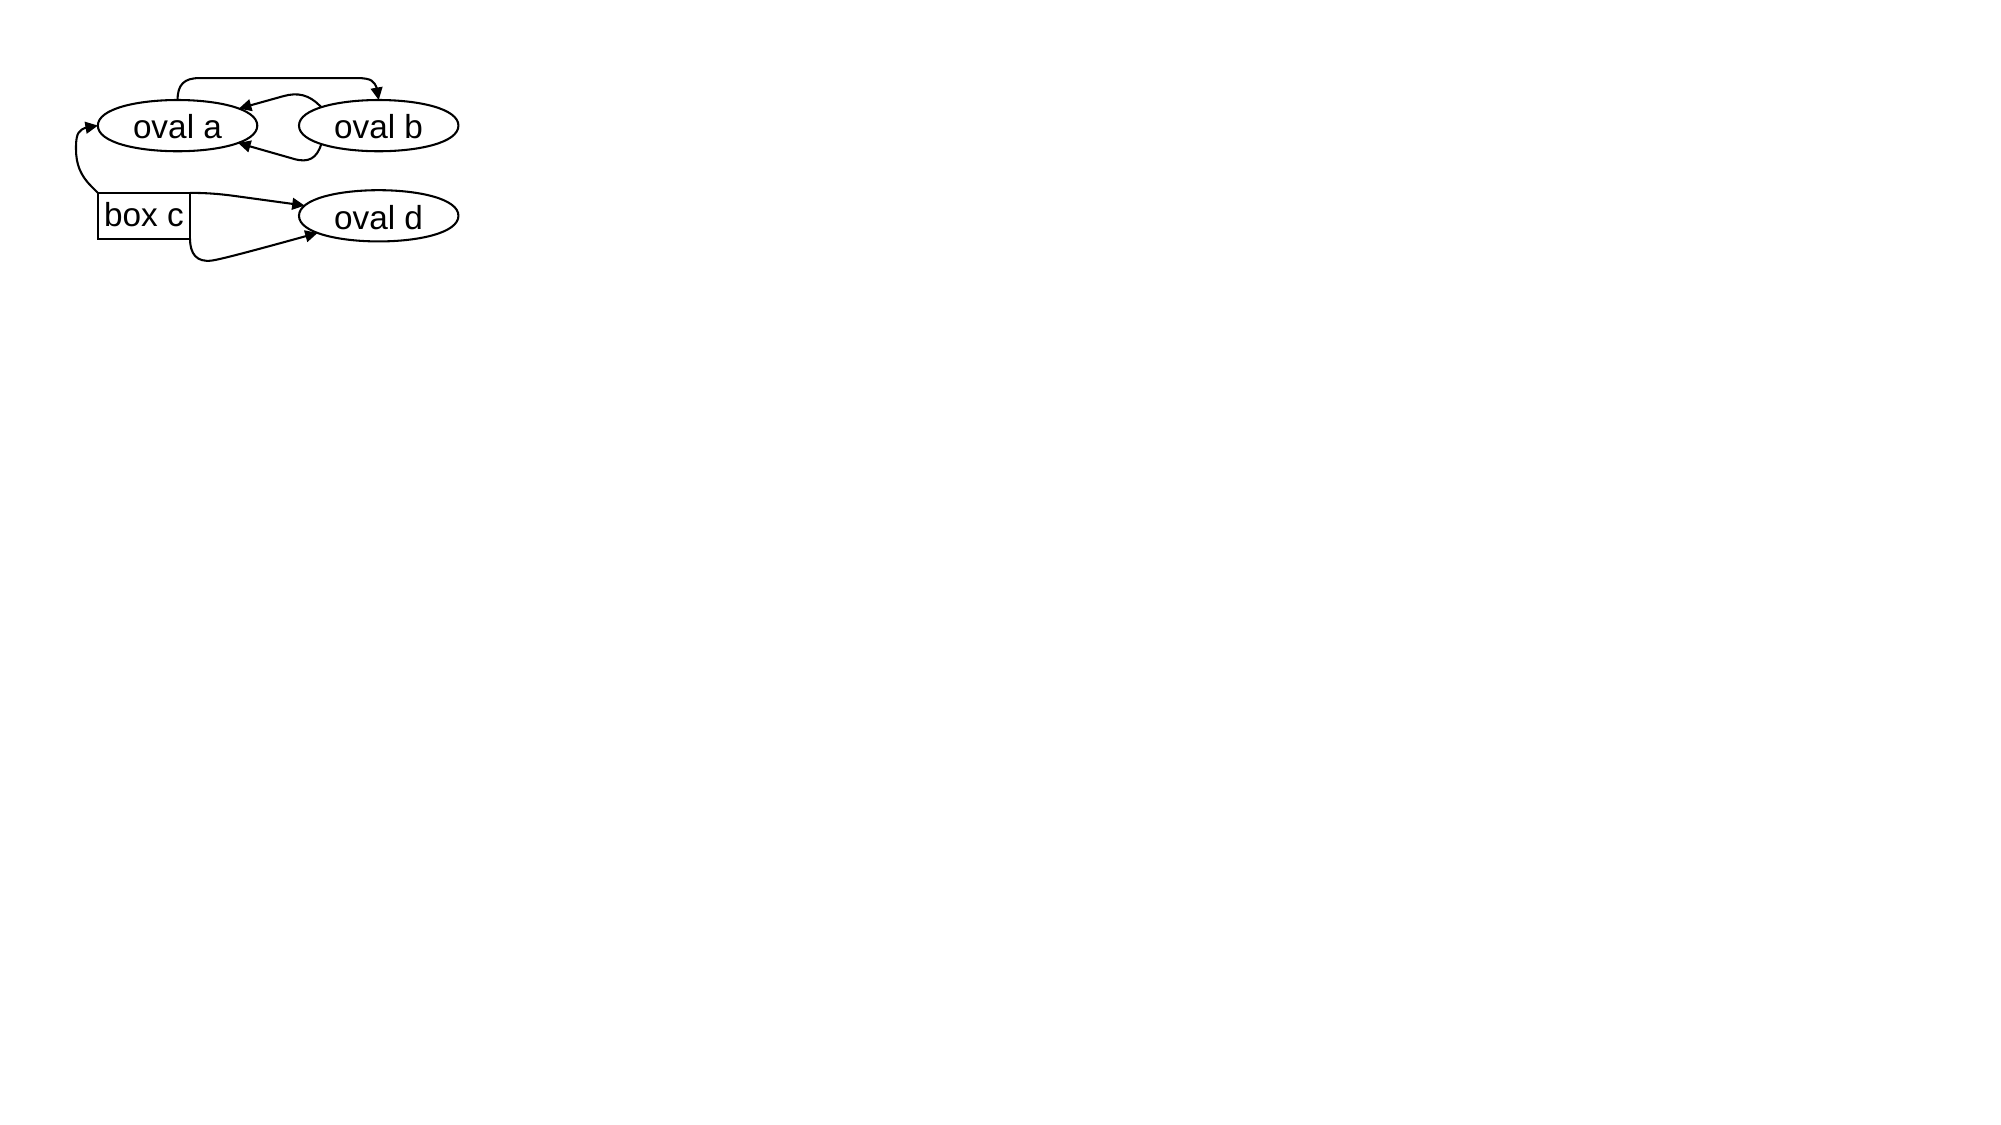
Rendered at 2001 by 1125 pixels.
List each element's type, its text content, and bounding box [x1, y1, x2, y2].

text_box [74, 74, 482, 263]
text_box oval a [126, 102, 229, 149]
text_box oval b [327, 102, 430, 149]
text_box [430, 104, 459, 147]
text_box box c [97, 192, 191, 239]
text_box [238, 93, 322, 112]
text_box [97, 104, 126, 147]
text_box oval d [327, 192, 430, 239]
text_box [75, 121, 99, 194]
text_box [238, 140, 322, 161]
text_box [177, 77, 383, 100]
text_box [229, 104, 258, 147]
text_box [190, 192, 305, 211]
text_box [189, 230, 318, 262]
text_box [298, 105, 327, 147]
text_box [298, 195, 327, 237]
text_box [430, 195, 459, 237]
